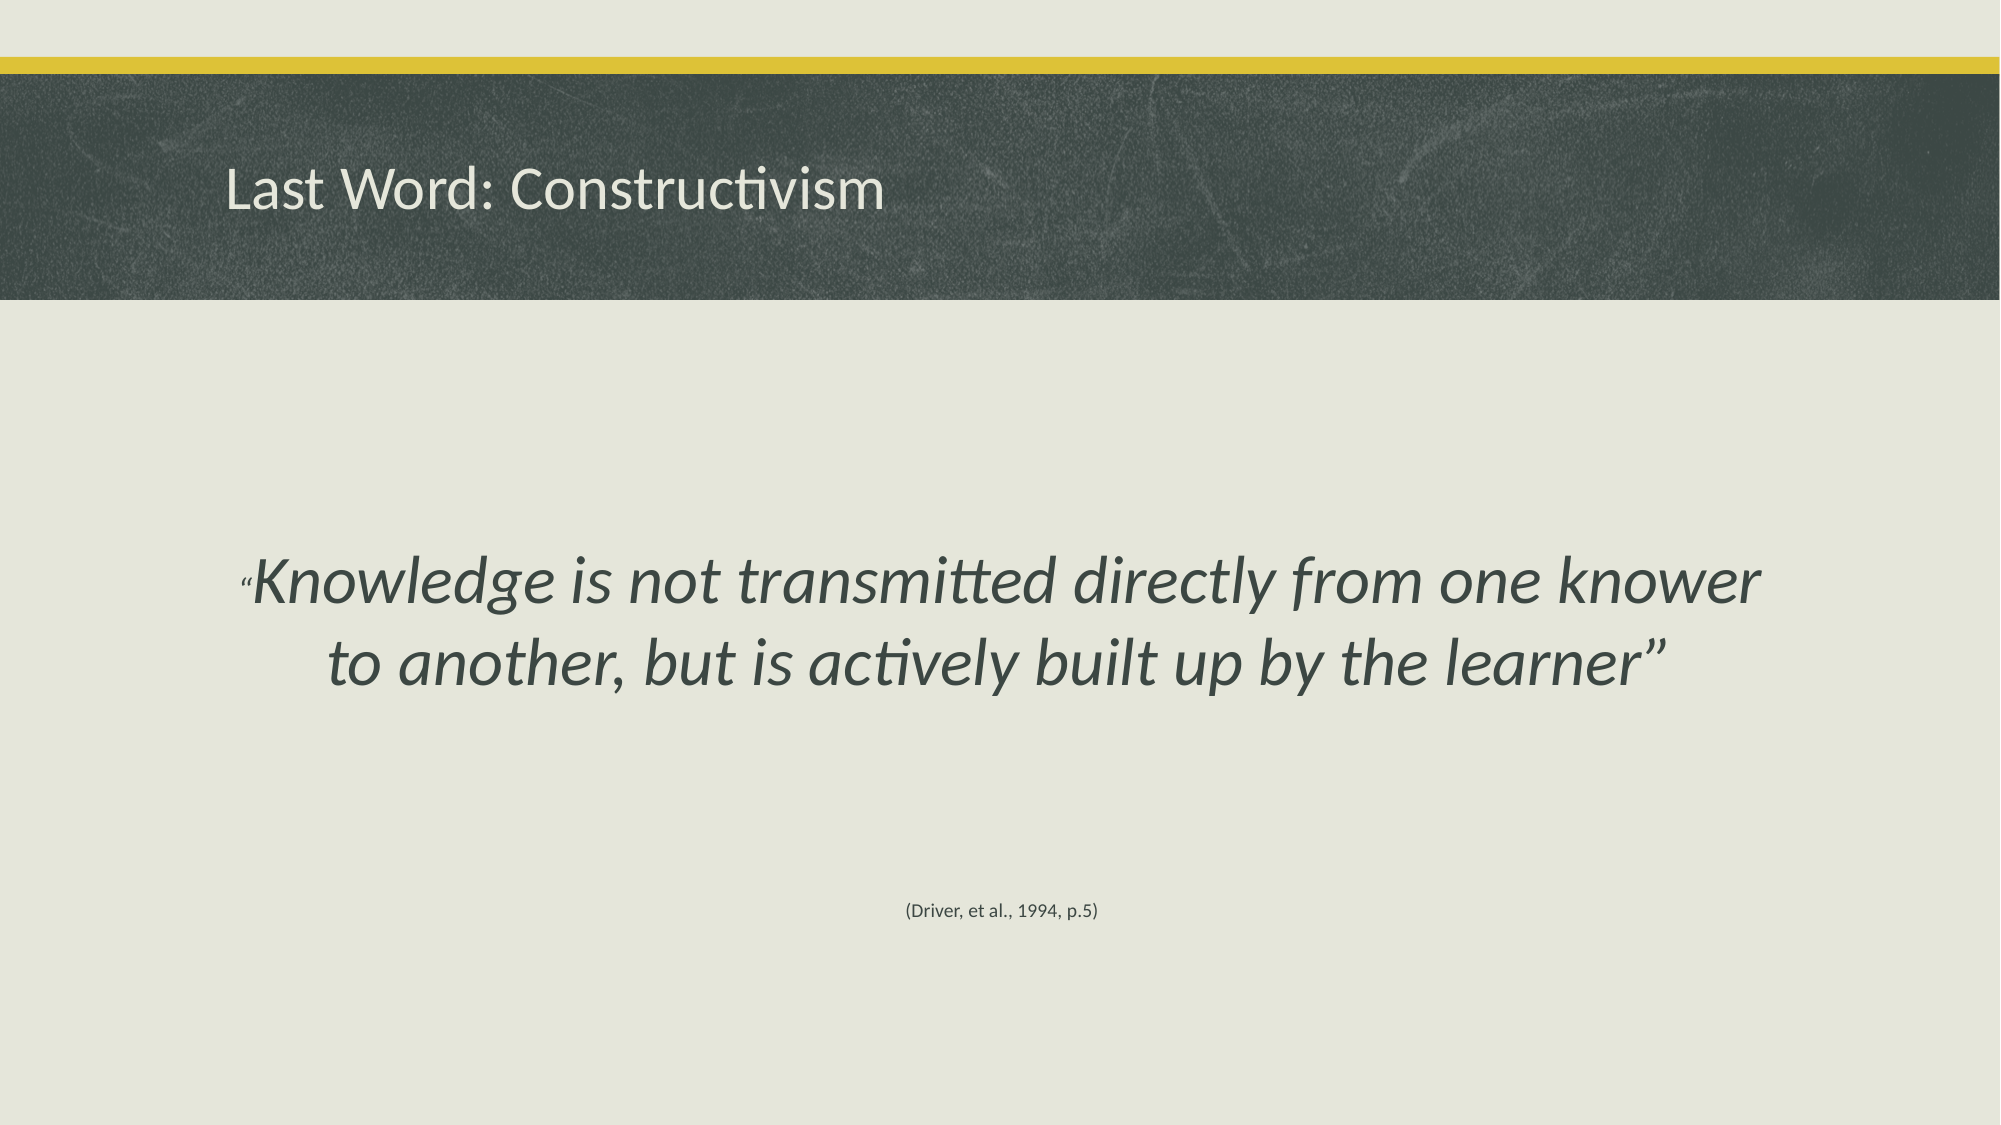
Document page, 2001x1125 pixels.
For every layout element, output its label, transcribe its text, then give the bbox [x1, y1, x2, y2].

title Last Word: Constructivism [210, 76, 1790, 300]
list “Knowledge is not transmitted directly from one knower to another, but is actively built up by the learner” (Driver, et al., 1994, p.5) [210, 359, 1790, 1014]
picture [0, 74, 2000, 300]
